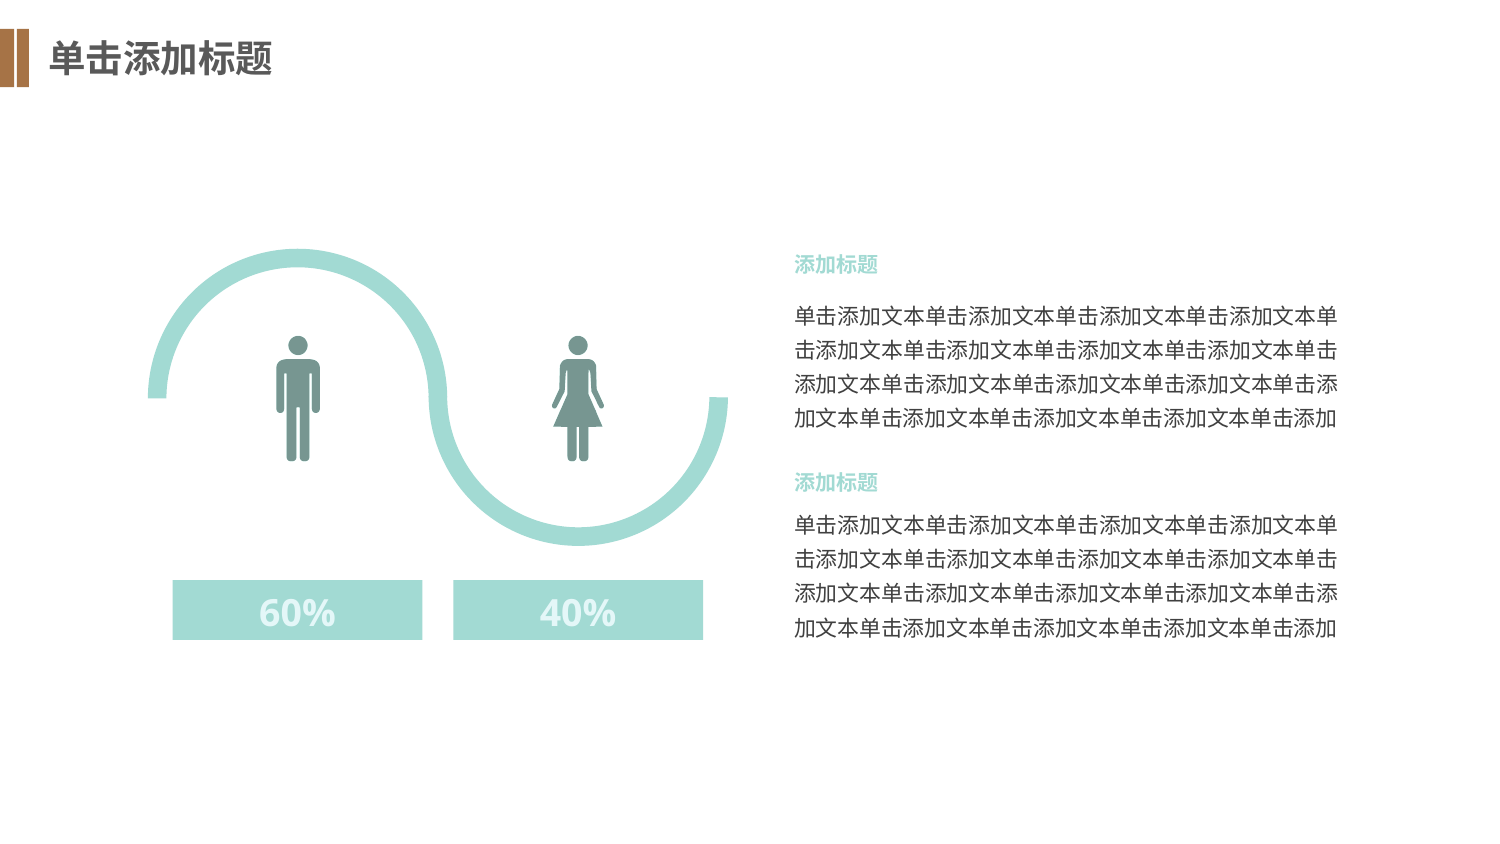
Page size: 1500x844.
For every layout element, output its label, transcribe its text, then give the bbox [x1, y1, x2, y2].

text_box [427, 395, 730, 547]
text_box 单击添加文本单击添加文本单击添加文本单击添加文本单击添加文本单击添加文本单击添加文本单击添加文本单击添加文本单击添加文本单击添加文本单击添加文本单击添加文本单击添加文本单击添加文本单击添加文本单击添加 [779, 496, 1354, 648]
text_box 单击添加标题 [33, 28, 405, 88]
picture [543, 330, 614, 466]
text_box [146, 247, 449, 400]
picture [268, 330, 327, 466]
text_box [453, 580, 704, 643]
text_box 添加标题 [779, 246, 1354, 284]
text_box 单击添加文本单击添加文本单击添加文本单击添加文本单击添加文本单击添加文本单击添加文本单击添加文本单击添加文本单击添加文本单击添加文本单击添加文本单击添加文本单击添加文本单击添加文本单击添加文本单击添加 [779, 287, 1354, 439]
text_box 添加标题 [779, 465, 1354, 496]
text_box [172, 580, 423, 643]
text_box [16, 28, 30, 88]
text_box [0, 28, 15, 88]
